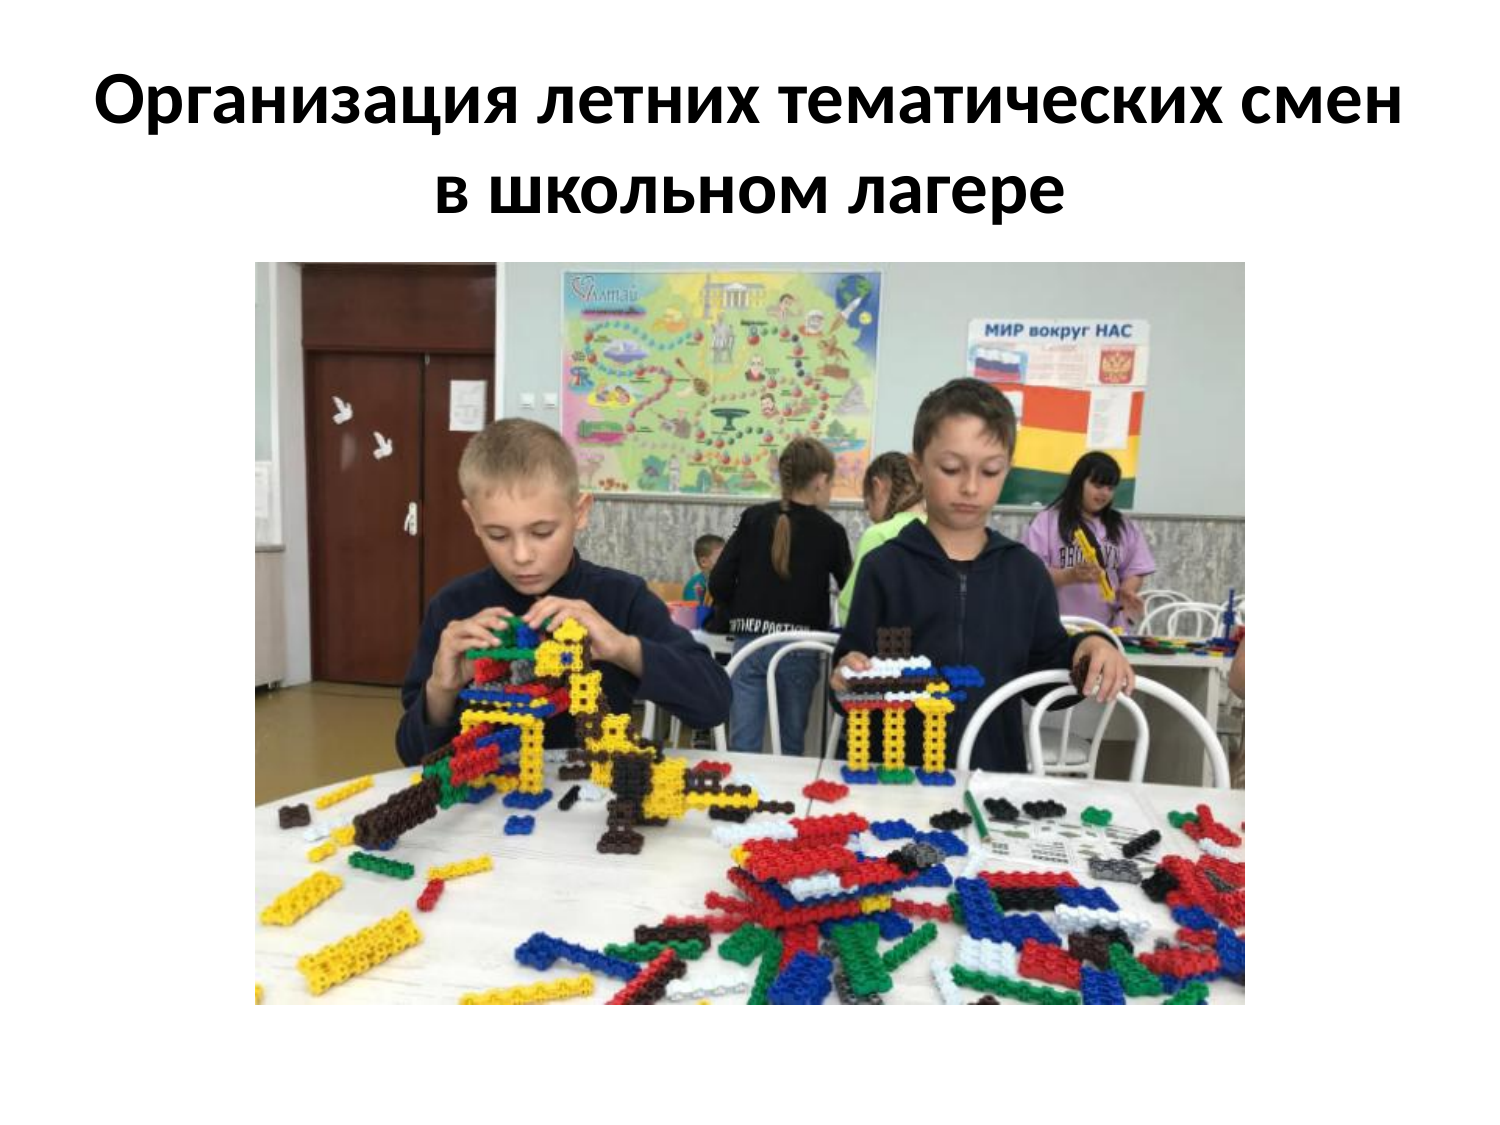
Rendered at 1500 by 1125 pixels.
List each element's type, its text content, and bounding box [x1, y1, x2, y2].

title Организация летних тематических смен в школьном лагере [75, 45, 1425, 233]
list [254, 262, 1246, 1006]
